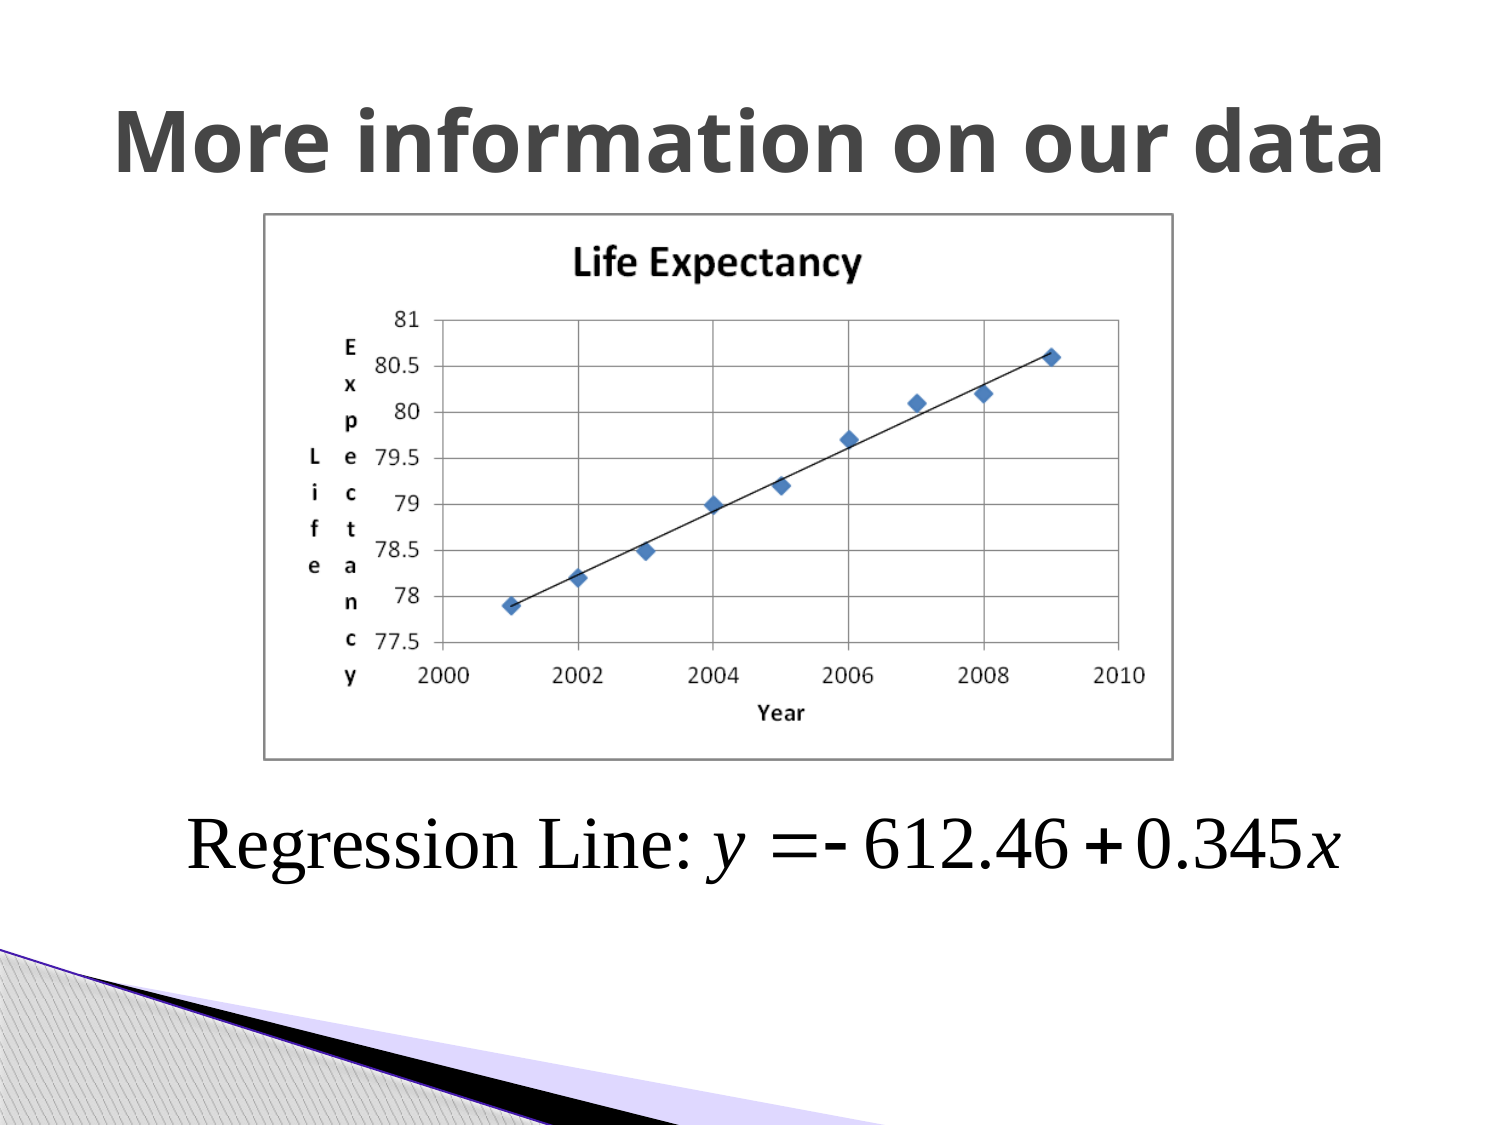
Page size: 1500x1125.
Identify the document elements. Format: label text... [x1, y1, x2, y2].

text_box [174, 799, 1357, 901]
title More information on our data [75, 45, 1425, 233]
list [262, 212, 1176, 763]
